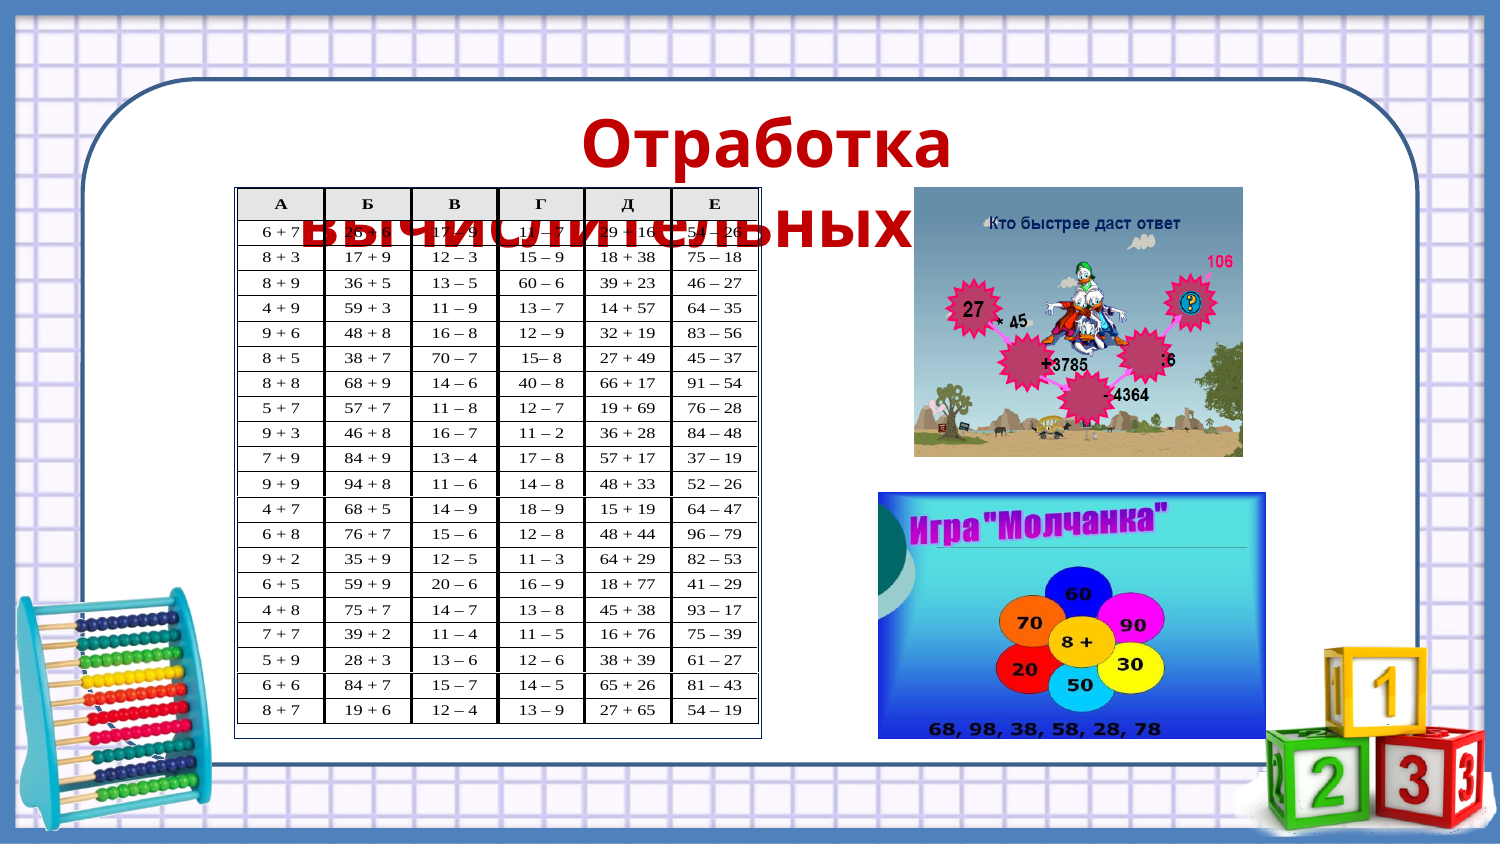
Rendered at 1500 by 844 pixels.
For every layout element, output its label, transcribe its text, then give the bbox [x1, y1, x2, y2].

picture [16, 16, 1500, 844]
text_box Отработка вычислительных навыков [257, 93, 1278, 269]
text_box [234, 187, 762, 739]
